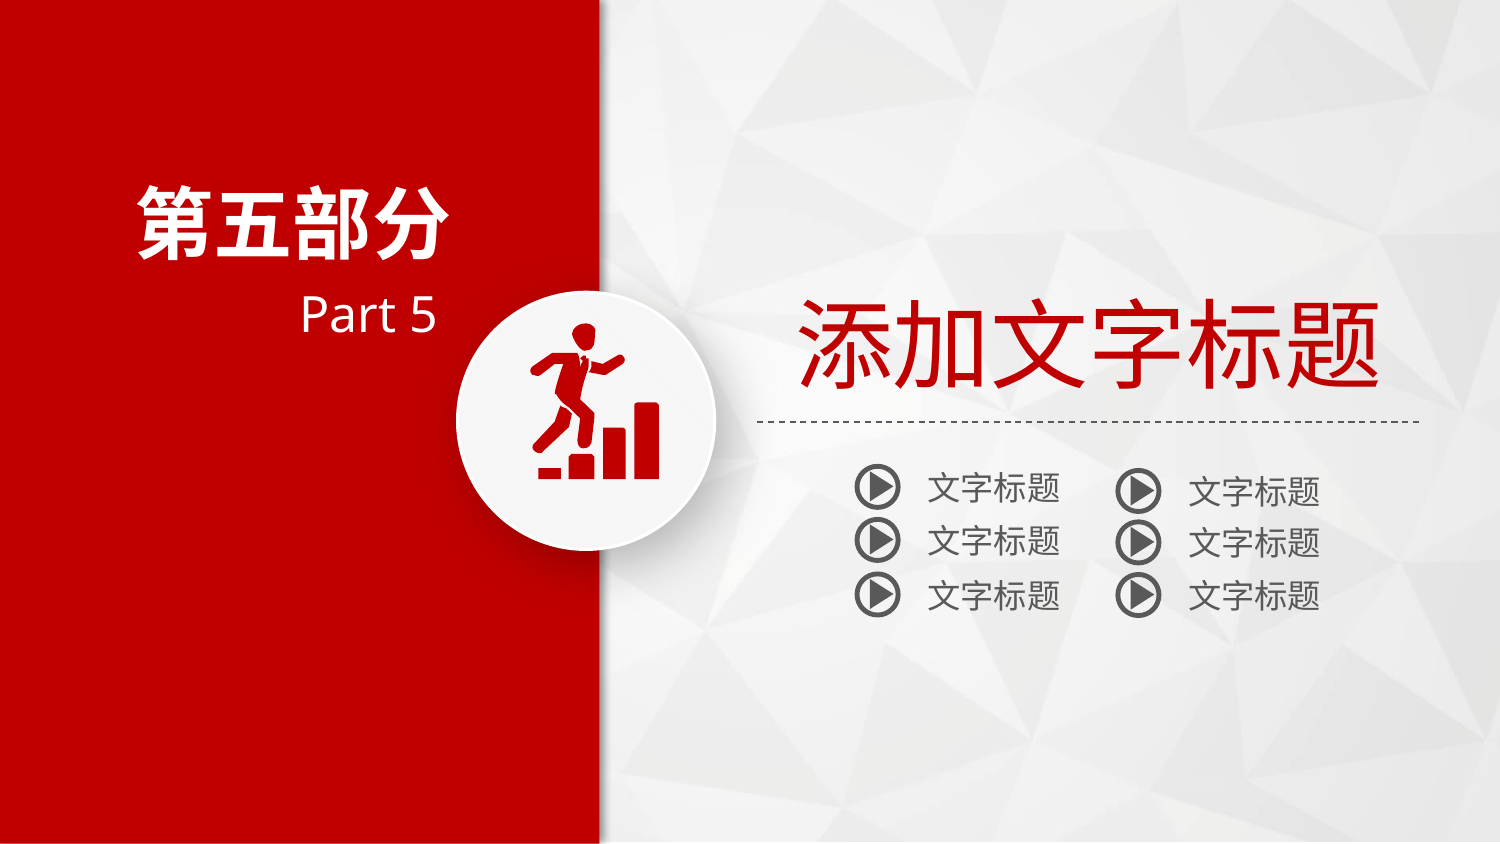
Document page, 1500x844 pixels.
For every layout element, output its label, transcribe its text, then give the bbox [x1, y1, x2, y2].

text_box [455, 290, 717, 552]
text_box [854, 512, 1077, 567]
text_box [854, 567, 1077, 624]
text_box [1115, 463, 1338, 514]
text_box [854, 459, 1077, 512]
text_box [1115, 514, 1338, 567]
text_box Part 5 [156, 277, 449, 349]
text_box [0, 0, 601, 844]
text_box 第五部分 [119, 168, 467, 275]
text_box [1115, 567, 1338, 624]
text_box 添加文字标题 [723, 277, 1455, 407]
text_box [529, 323, 660, 480]
picture [601, 0, 1500, 842]
